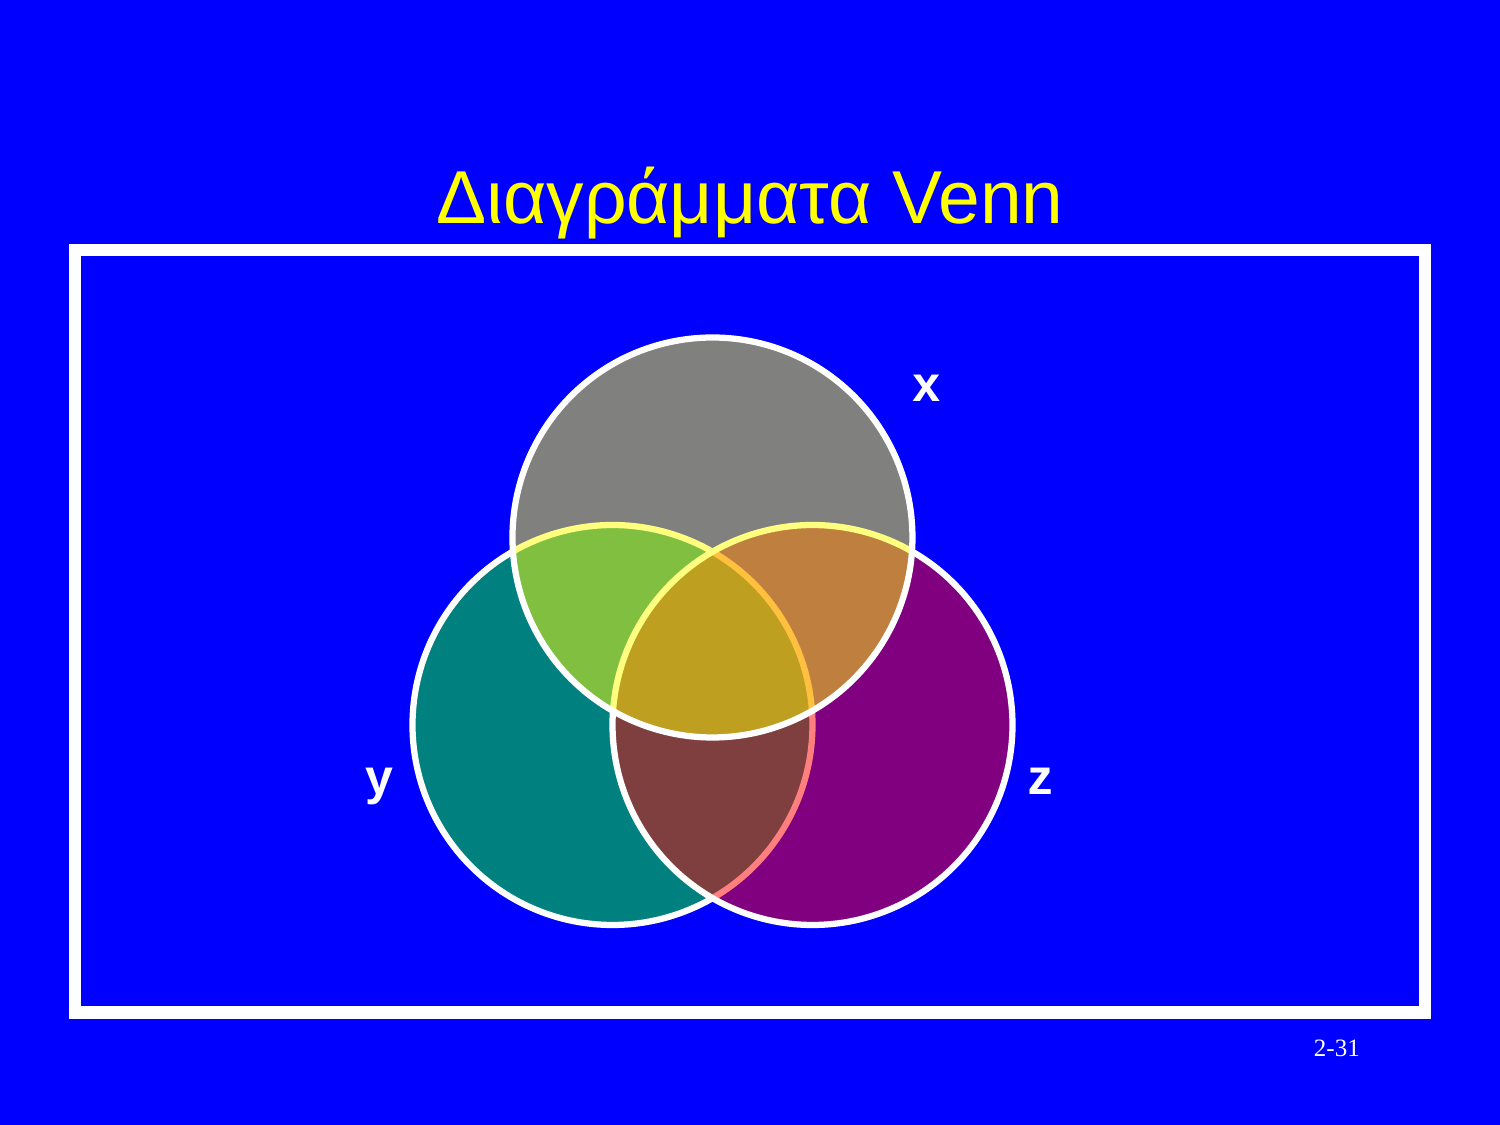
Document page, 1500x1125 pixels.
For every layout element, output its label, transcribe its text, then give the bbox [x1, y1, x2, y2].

text_box [612, 551, 1013, 925]
title Διαγράμματα Venn [112, 99, 1388, 249]
text_box x [897, 343, 956, 419]
text_box z [1012, 737, 1068, 813]
text_box [512, 337, 913, 738]
text_box [74, 249, 1425, 1013]
text_box y [350, 737, 408, 813]
